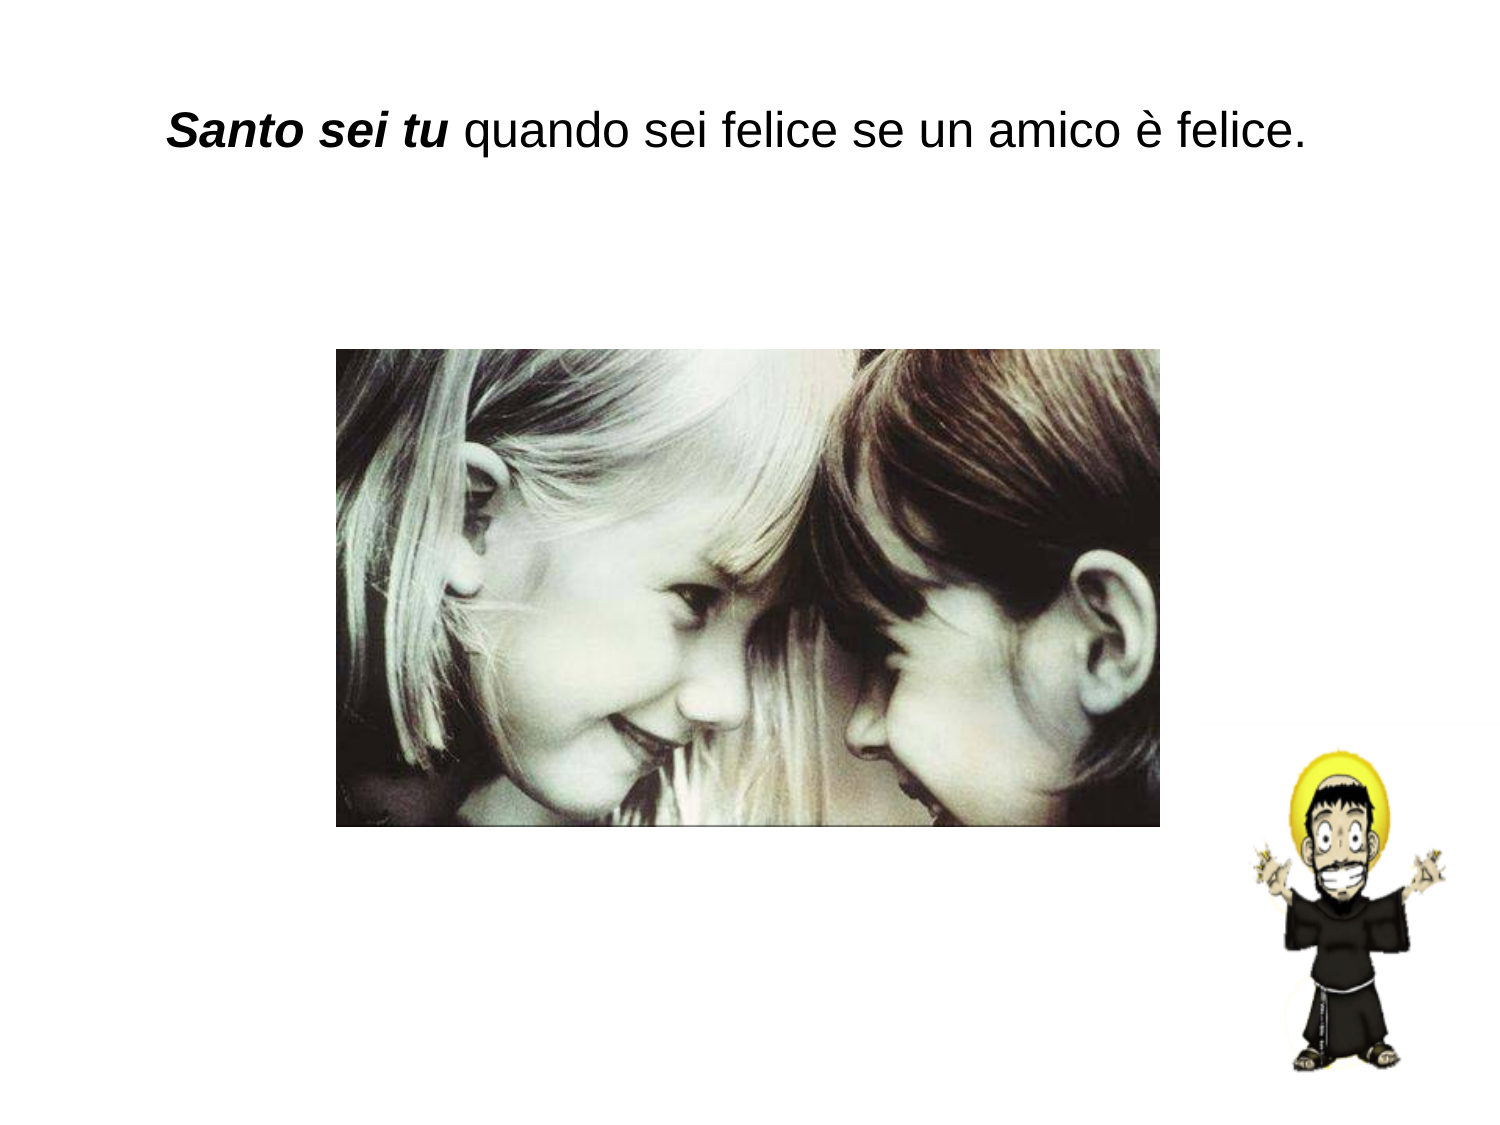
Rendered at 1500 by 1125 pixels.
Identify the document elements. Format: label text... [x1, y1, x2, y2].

picture [1198, 723, 1500, 1125]
text_box Santo sei tu quando sei felice se un amico è felice. [151, 90, 1349, 165]
picture [336, 349, 1161, 827]
